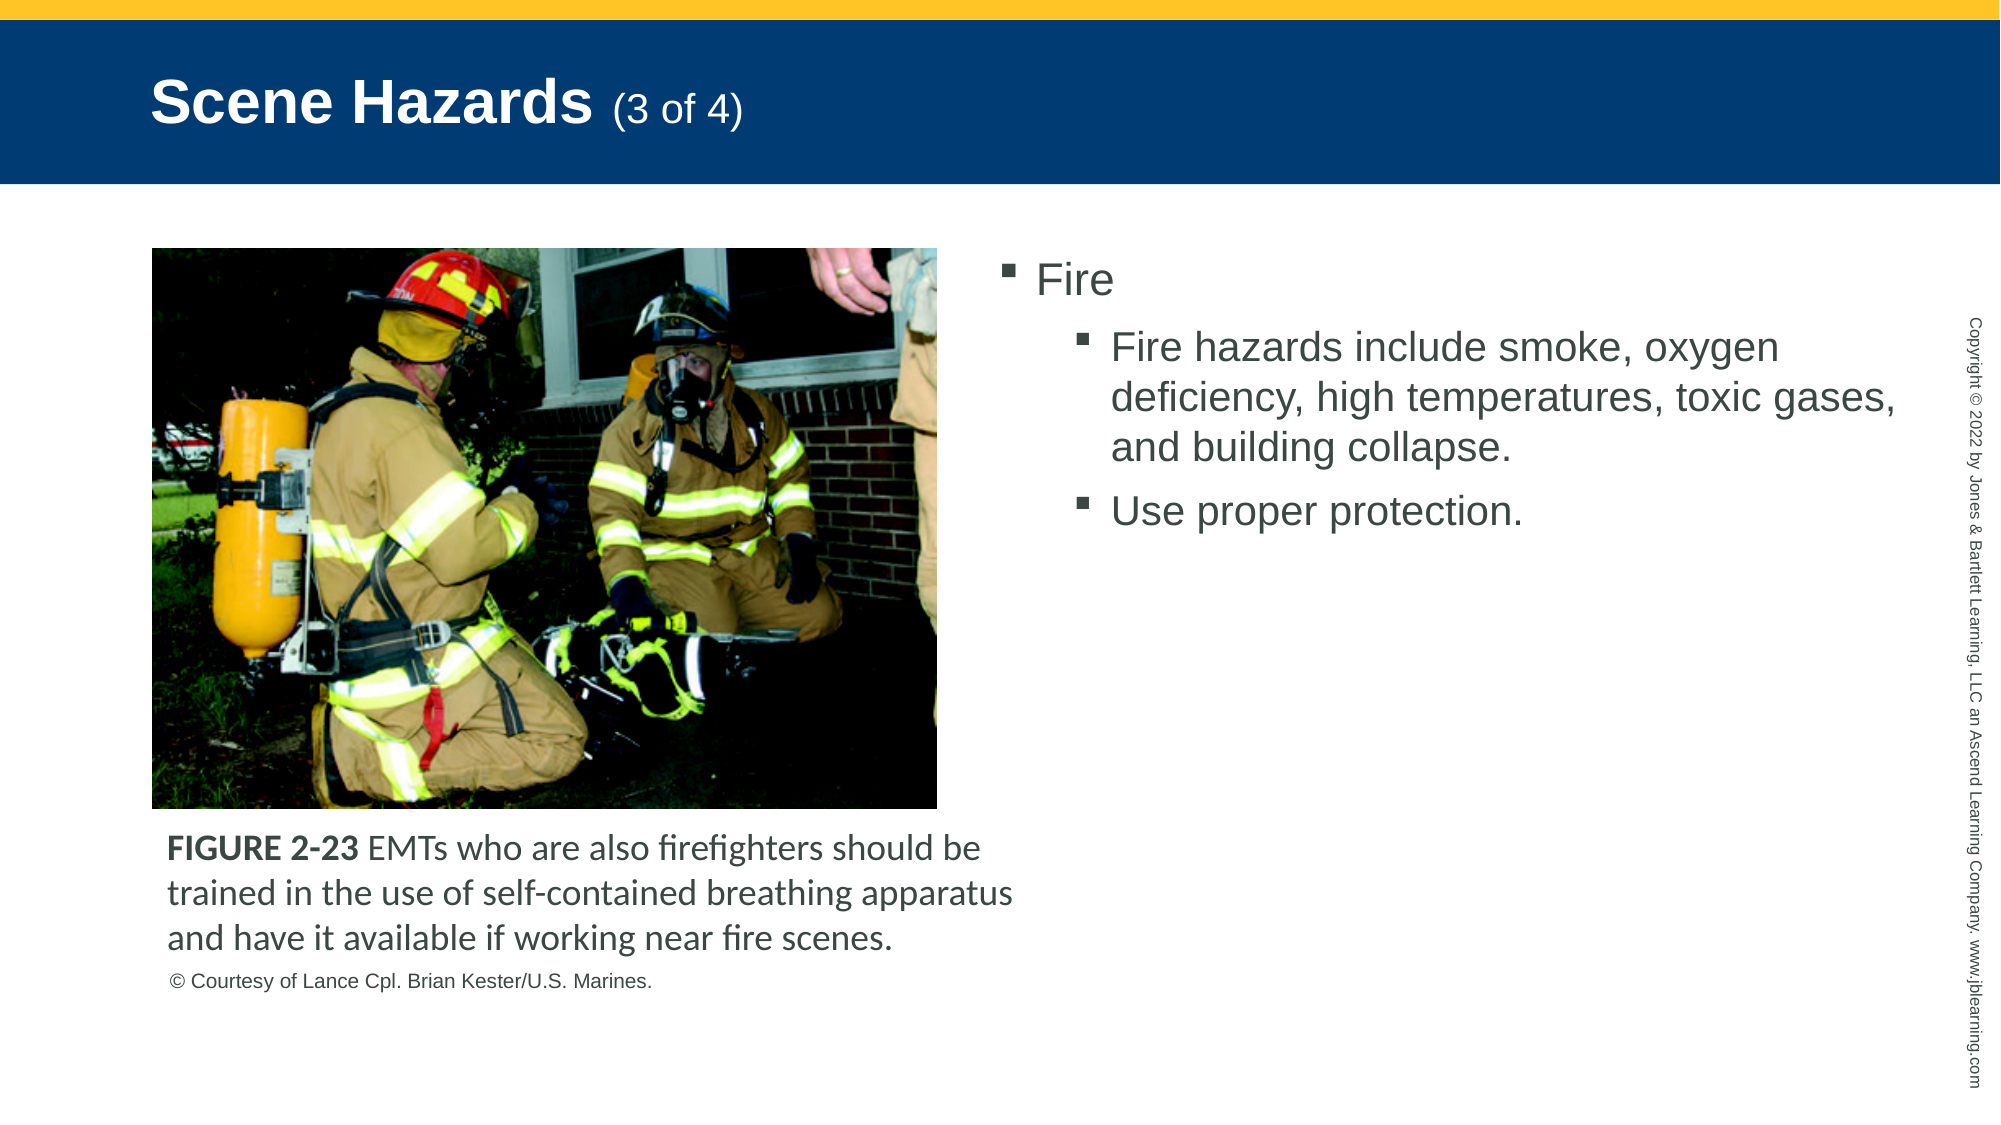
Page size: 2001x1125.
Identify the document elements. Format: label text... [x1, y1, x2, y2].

text_box © Courtesy of Lance Cpl. Brian Kester/U.S. Marines. [155, 959, 668, 1000]
picture [152, 247, 937, 809]
text_box FIGURE 2-23 EMTs who are also firefighters should be trained in the use of self-contained breathing apparatus and have it available if working near fire scenes. [152, 815, 1153, 965]
title Scene Hazards (3 of 4) [0, 19, 2000, 185]
list Fire Fire hazards include smoke, oxygen deficiency, high temperatures, toxic gases, and building collapse. Use proper protection. [983, 242, 1917, 1030]
